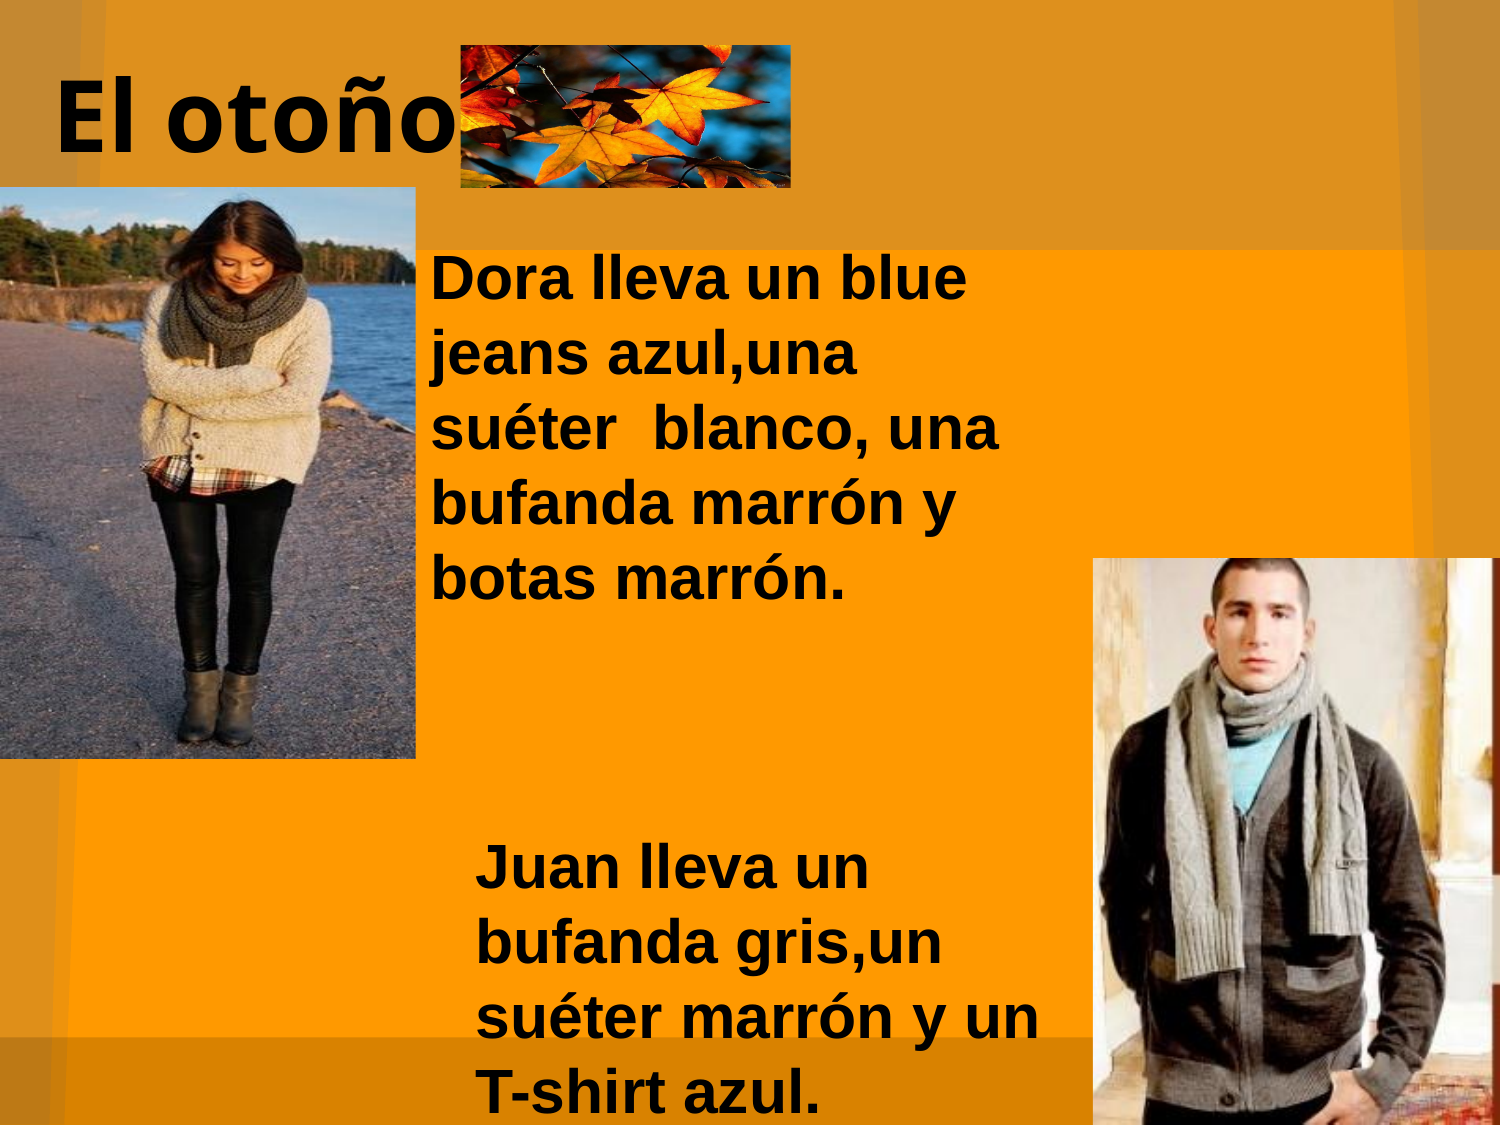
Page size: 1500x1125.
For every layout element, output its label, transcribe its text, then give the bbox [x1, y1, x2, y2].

text_box Dora lleva un blue jeans azul,una suéter blanco, una bufanda marrón y botas marrón. [415, 222, 1059, 628]
text_box Juan lleva un bufanda gris,un suéter marrón y un T-shirt azul. [460, 811, 1087, 1125]
text_box [1092, 558, 1500, 1125]
text_box [0, 187, 416, 759]
title El otoño [0, 0, 892, 188]
text_box [460, 45, 791, 188]
